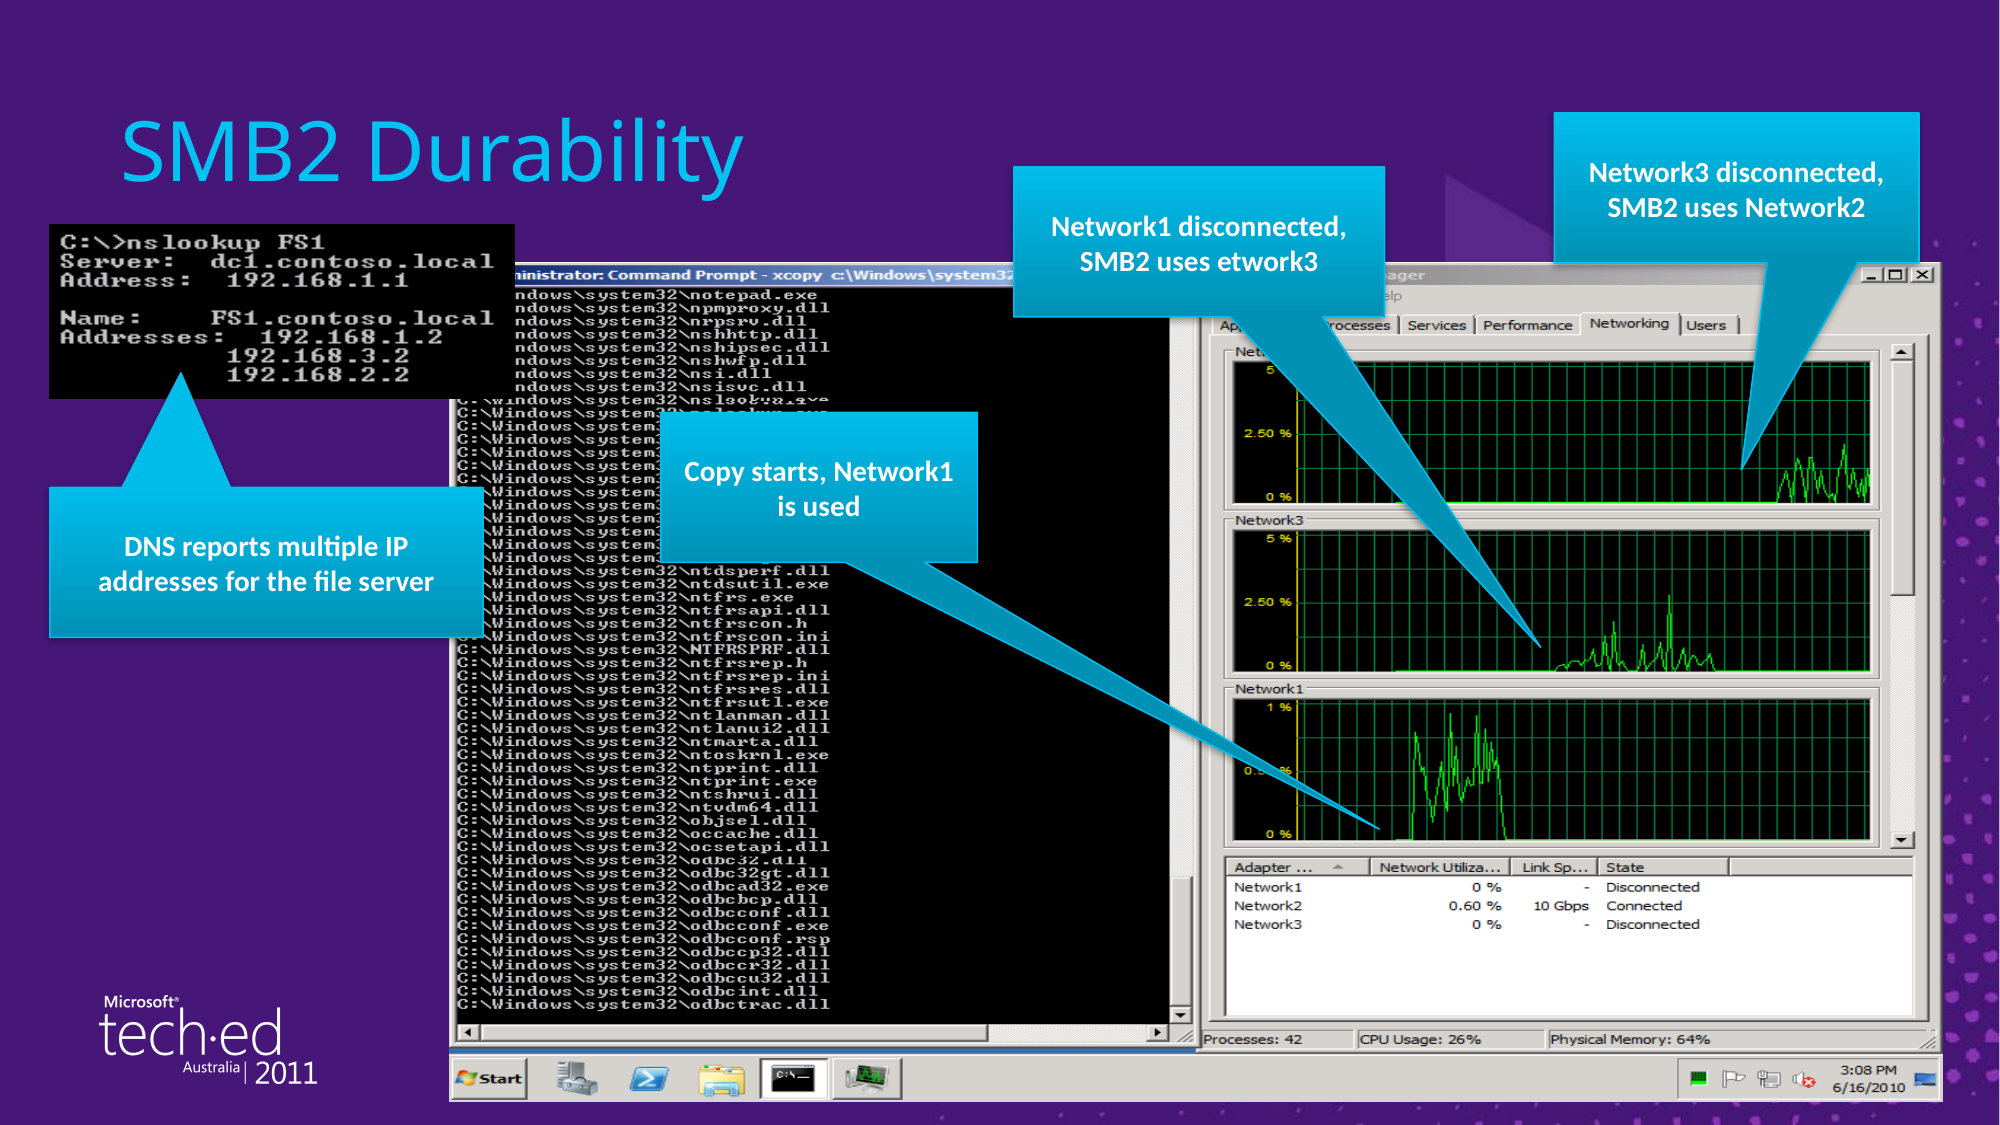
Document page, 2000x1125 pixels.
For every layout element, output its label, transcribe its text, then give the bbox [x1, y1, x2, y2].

text_box Network3 disconnected, SMB2 uses Network2 [1553, 112, 1920, 260]
text_box DNS reports multiple IP addresses for the file server [49, 408, 444, 639]
picture [0, 0, 2000, 1125]
text_box Network1 disconnected, SMB2 uses etwork3 [1013, 166, 1386, 260]
title SMB2 Durability [99, 54, 1900, 243]
